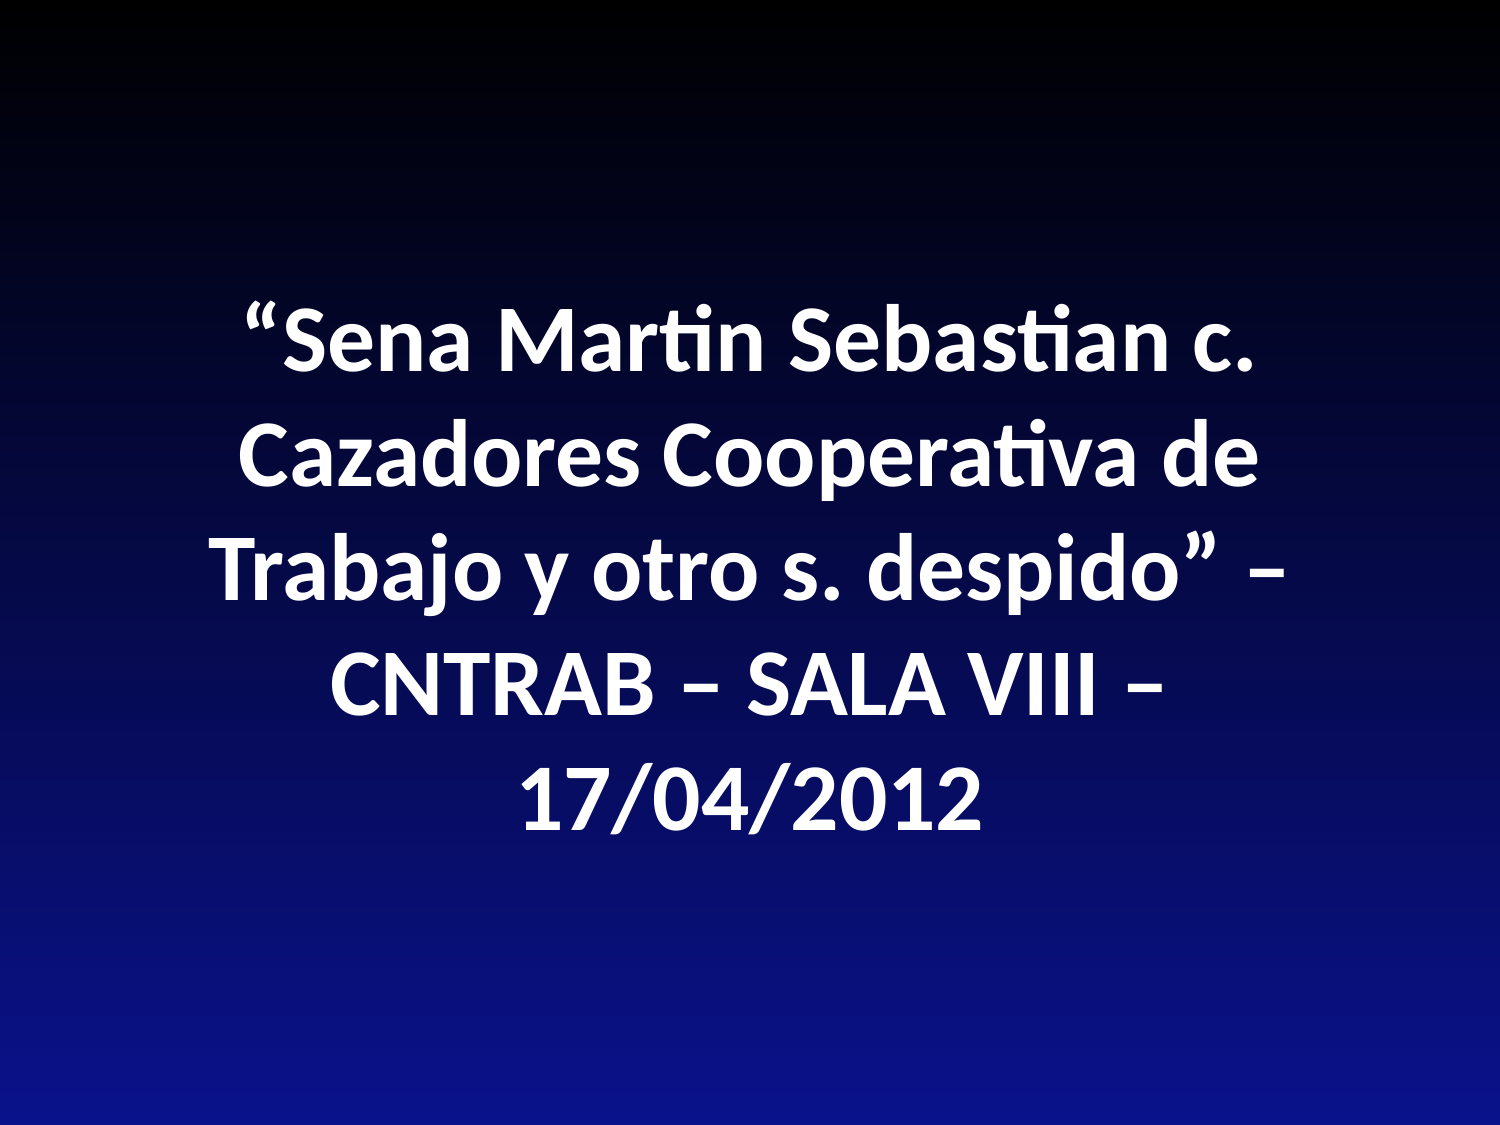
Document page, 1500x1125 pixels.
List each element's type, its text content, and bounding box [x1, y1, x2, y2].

title “Sena Martin Sebastian c. Cazadores Cooperativa de Trabajo y otro s. despido” – CNTRAB – SALA VIII – 17/04/2012 [112, 266, 1388, 858]
